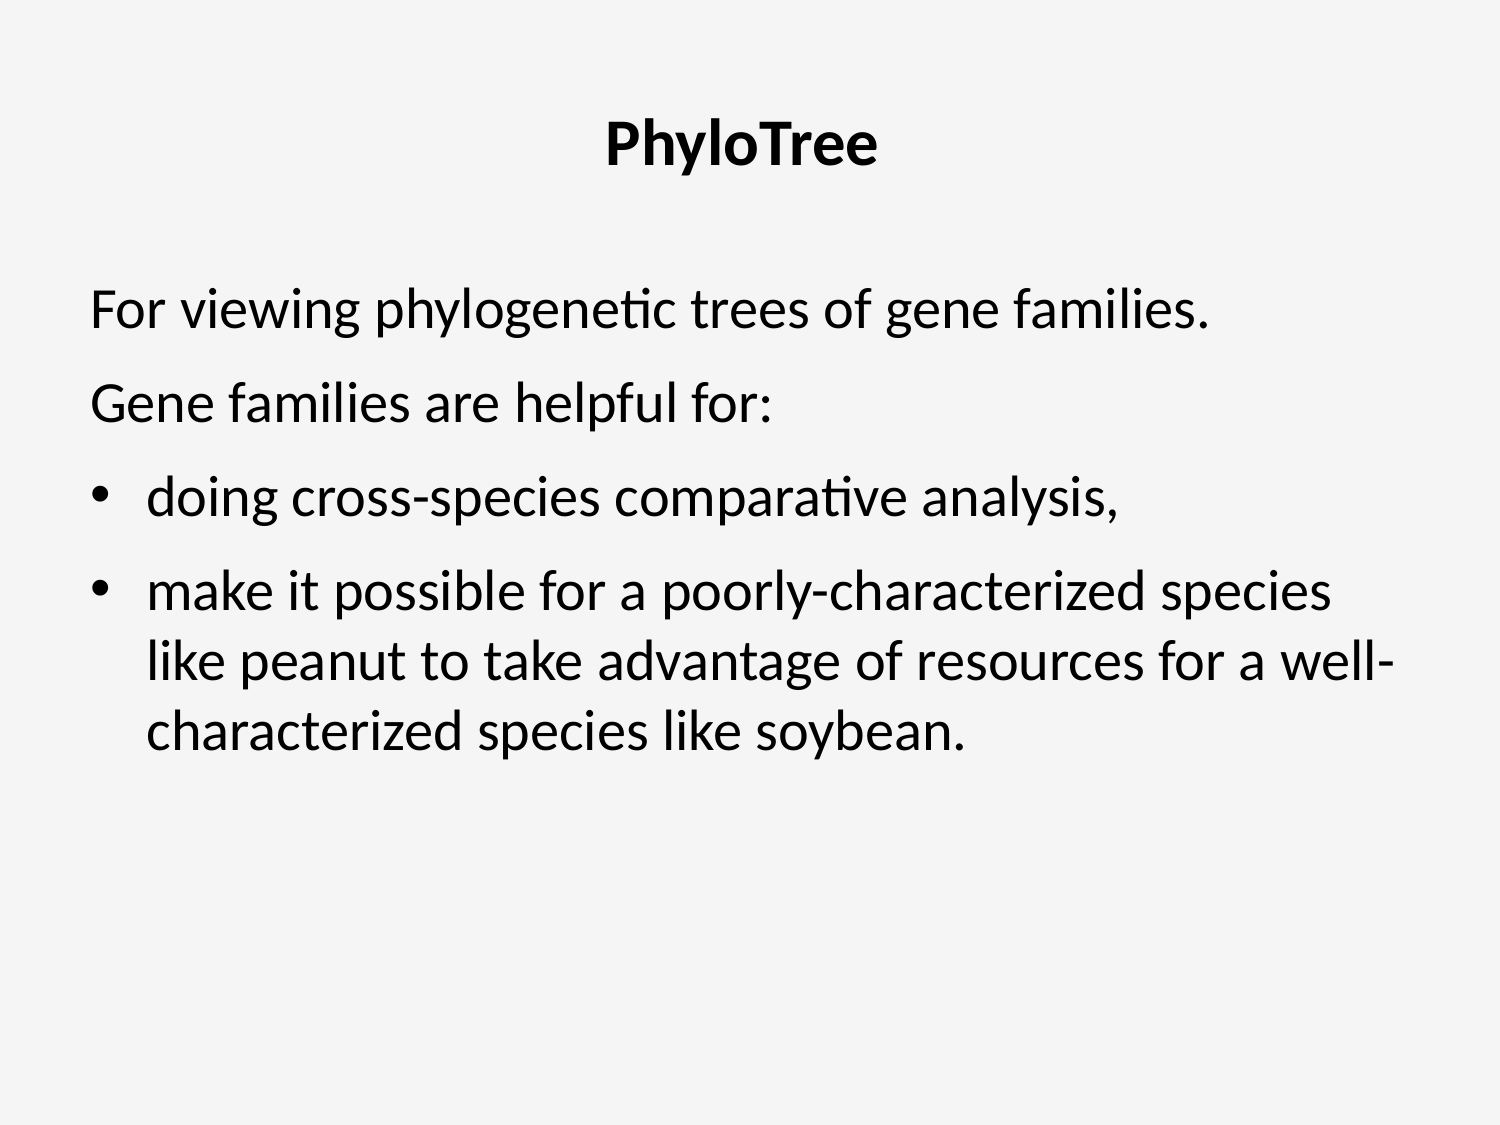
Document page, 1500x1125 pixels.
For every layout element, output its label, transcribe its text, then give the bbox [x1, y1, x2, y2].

list For viewing phylogenetic trees of gene families. Gene families are helpful for: doing cross-species comparative analysis, make it possible for a poorly-characterized species like peanut to take advantage of resources for a well-characterized species like soybean. [75, 262, 1425, 1005]
title PhyloTree [75, 45, 1425, 233]
